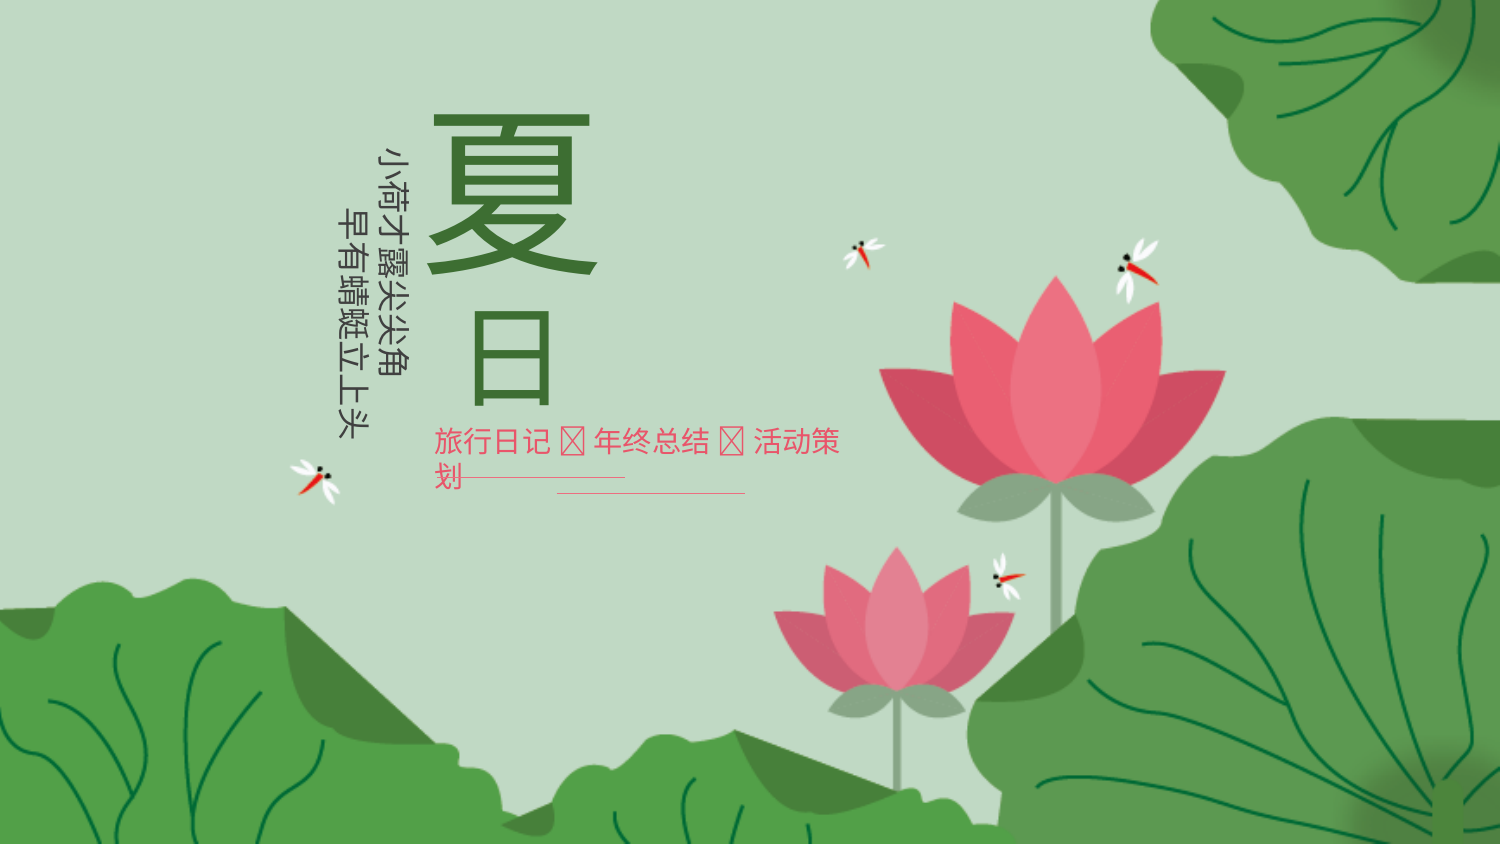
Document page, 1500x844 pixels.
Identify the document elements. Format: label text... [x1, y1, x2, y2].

text_box 旅行日记  年终总结  活动策划 [419, 416, 865, 501]
picture [0, 0, 1500, 844]
text_box 日 [423, 222, 623, 416]
text_box 小荷才露尖尖角 早有蜻蜓立上头 [311, 132, 423, 608]
text_box 夏 [401, 35, 623, 222]
